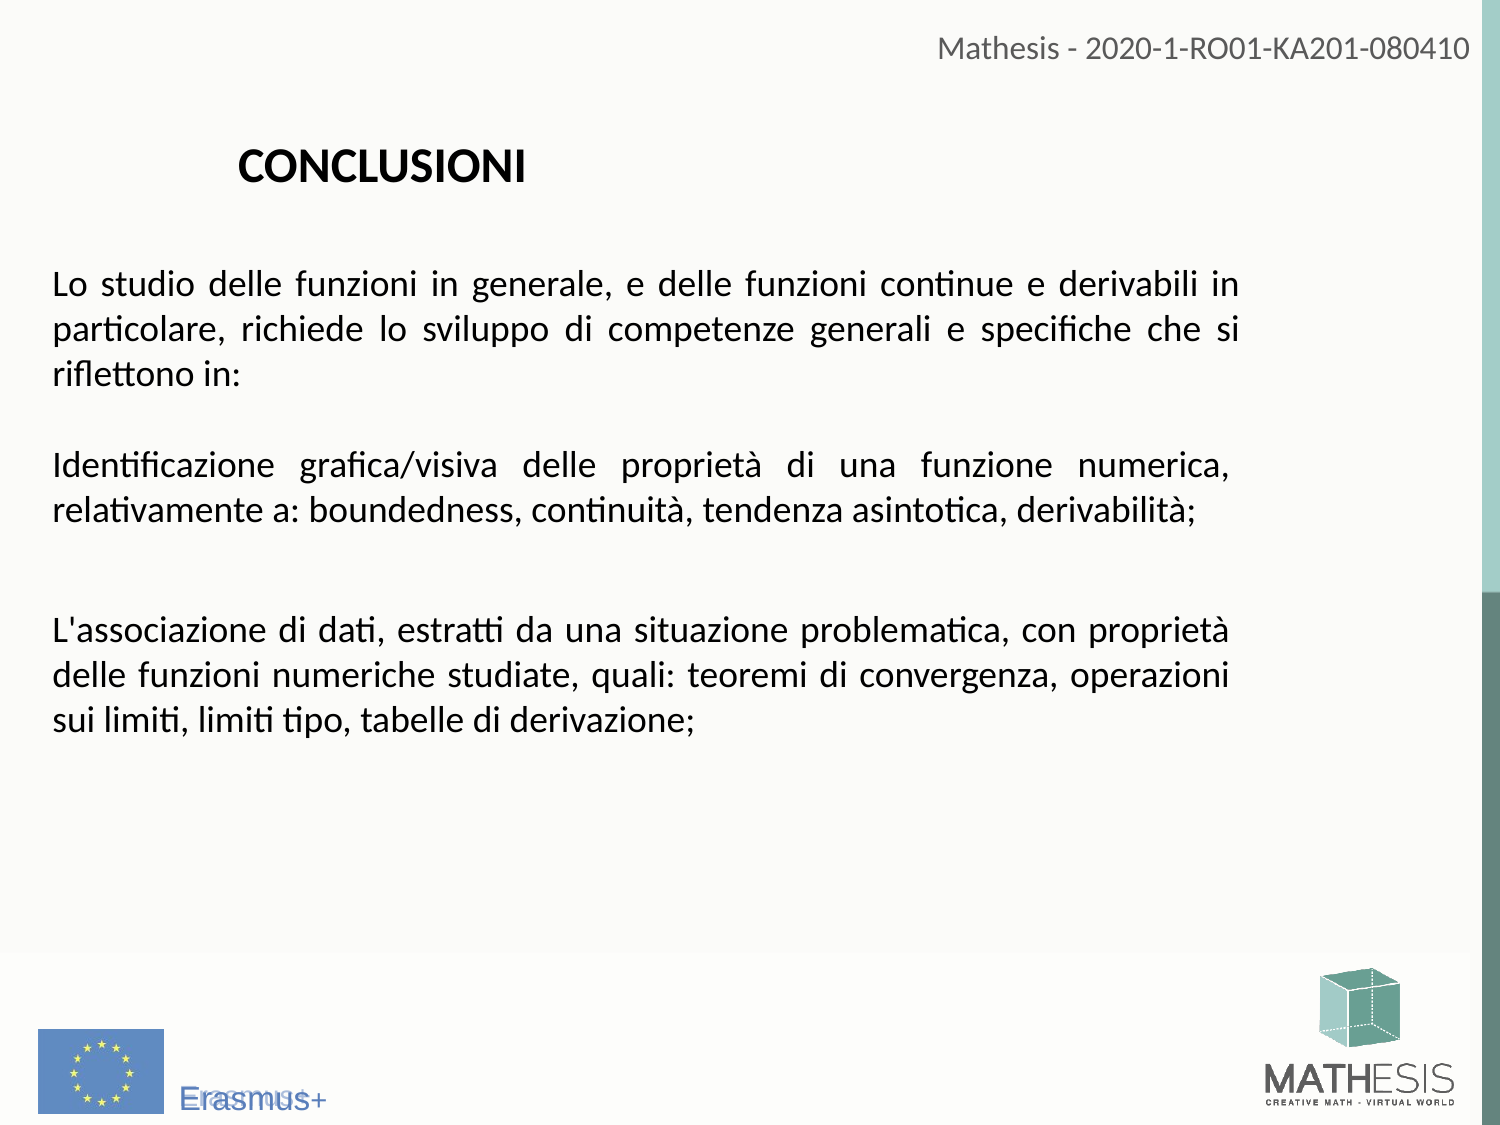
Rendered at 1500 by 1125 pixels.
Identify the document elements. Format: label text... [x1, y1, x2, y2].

text_box Lo studio delle funzioni in generale, e delle funzioni continue e derivabili in particolare, richiede lo sviluppo di competenze generali e specifiche che si riflettono in: [37, 251, 1256, 402]
text_box Identificazione grafica/visiva delle proprietà di una funzione numerica, relativamente a: boundedness, continuità, tendenza asintotica, derivabilità; [37, 432, 1247, 538]
text_box CONCLUSIONI [122, 103, 643, 222]
text_box L'associazione di dati, estratti da una situazione problematica, con proprietà delle funzioni numeriche studiate, quali: teoremi di convergenza, operazioni sui limiti, limiti tipo, tabelle di derivazione; [37, 597, 1247, 748]
